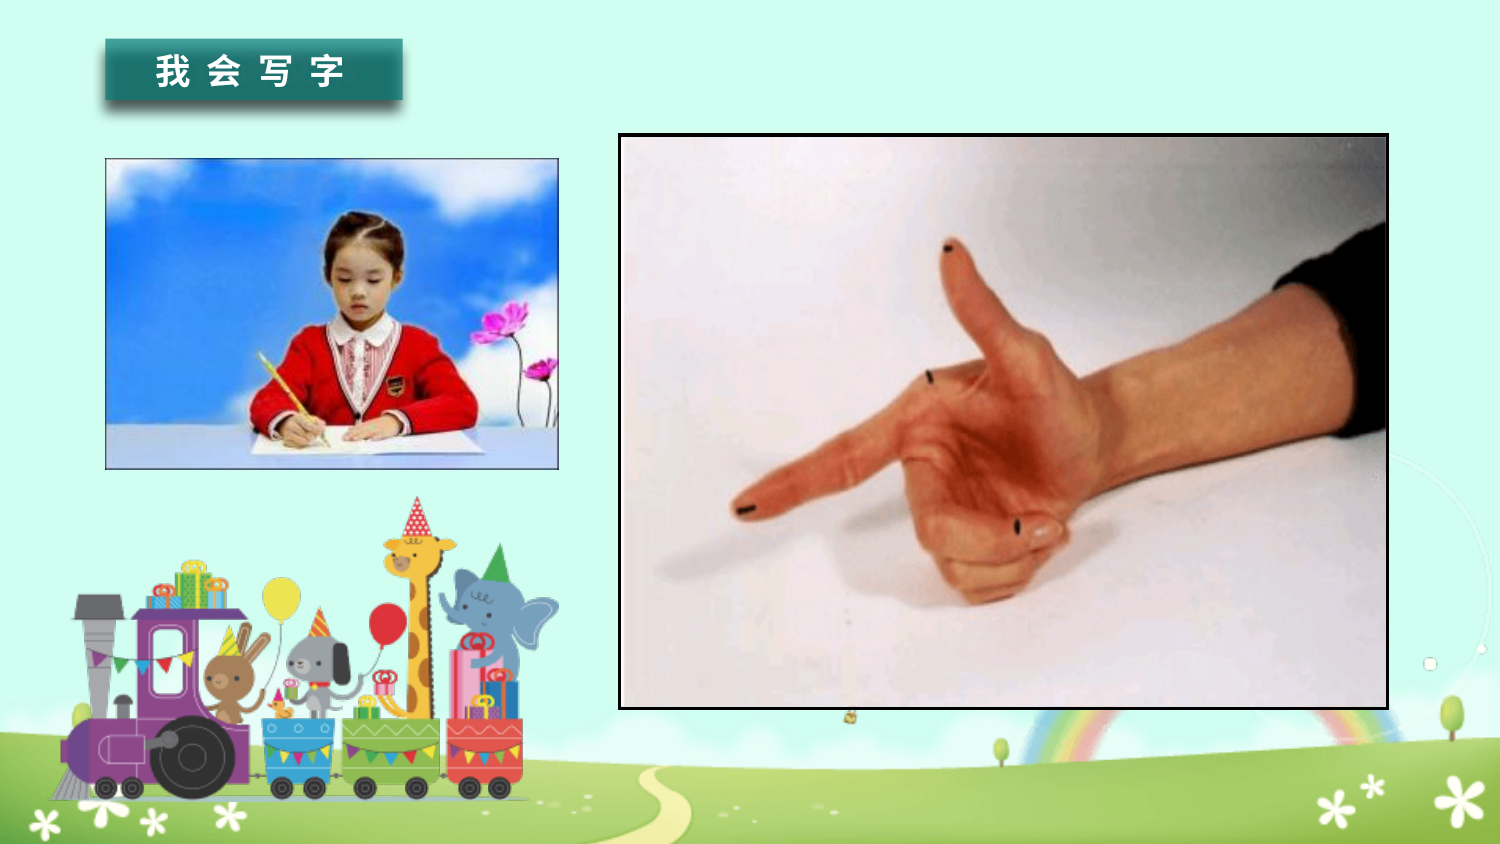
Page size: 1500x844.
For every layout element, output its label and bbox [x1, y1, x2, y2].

picture [0, 136, 1500, 844]
text_box [105, 38, 403, 101]
